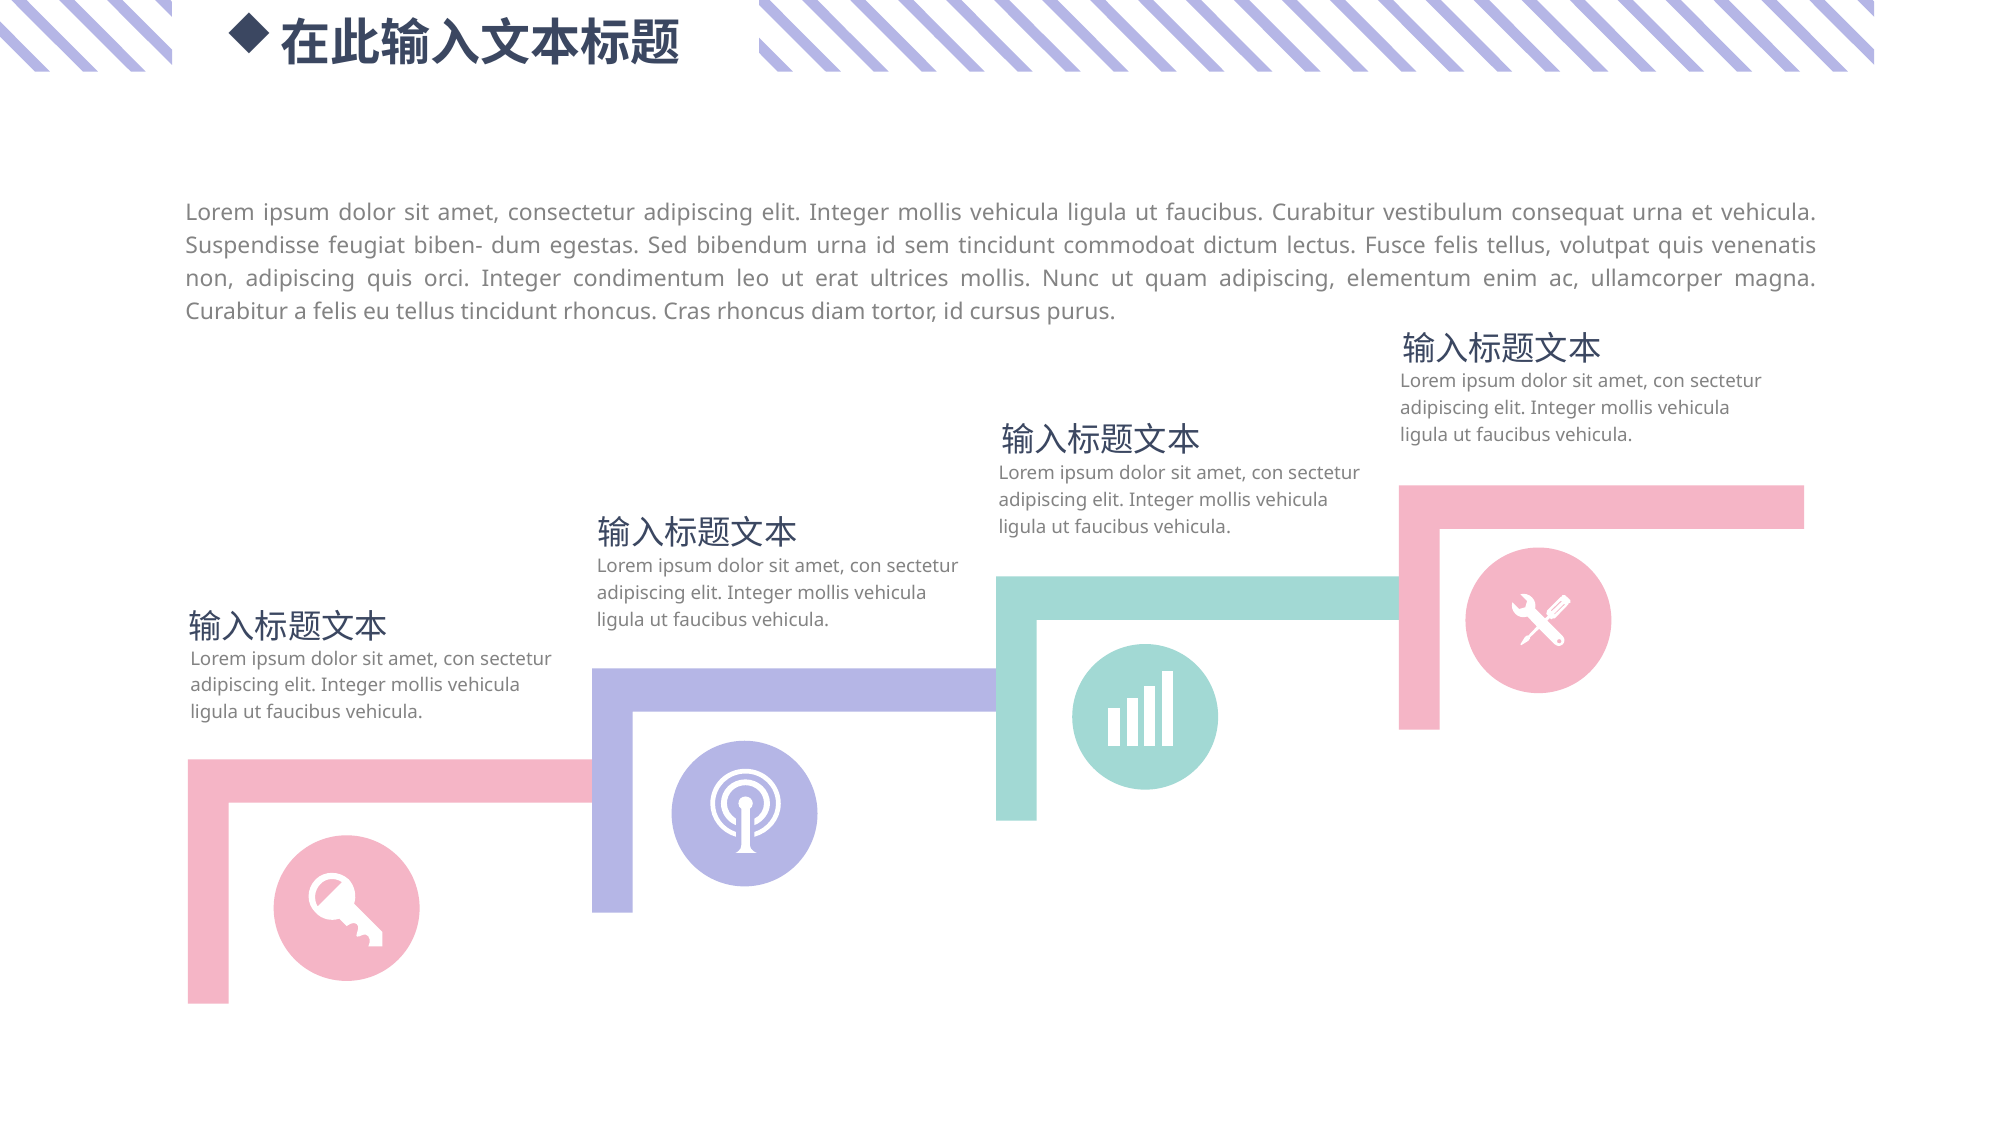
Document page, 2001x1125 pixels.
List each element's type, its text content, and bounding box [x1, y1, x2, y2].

text_box 输入标题文本 [1001, 417, 1317, 447]
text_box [710, 768, 781, 854]
text_box [996, 576, 1398, 821]
text_box [273, 835, 420, 981]
text_box [1465, 547, 1612, 694]
text_box 输入标题文本 [597, 511, 914, 541]
text_box Lorem ipsum dolor sit amet, con sectetur adipiscing elit. Integer mollis vehicula ligula ut faucibus vehicula. [190, 641, 555, 732]
text_box 输入标题文本 [1402, 327, 1718, 357]
text_box Lorem ipsum dolor sit amet, con sectetur adipiscing elit. Integer mollis vehicula ligula ut faucibus vehicula. [1400, 364, 1765, 455]
text_box [1511, 593, 1571, 647]
text_box [1072, 644, 1219, 790]
text_box [187, 759, 592, 1004]
text_box Lorem ipsum dolor sit amet, consectetur adipiscing elit. Integer mollis vehicula ligula ut faucibus. Curabitur vestibulum consequat urna et vehicula. Suspendisse feugiat biben- dum egestas. Sed bibendum urna id sem tincidunt commodoat dictum lectus. Fusce felis tellus, volutpat quis venenatis non, adipiscing quis orci. Integer condimentum leo ut erat ultrices mollis. Nunc ut quam adipiscing, elementum enim ac, ullamcorper magna. Curabitur a felis eu tellus tincidunt rhoncus. Cras rhoncus diam tortor, id cursus purus. [185, 191, 1819, 271]
text_box Lorem ipsum dolor sit amet, con sectetur adipiscing elit. Integer mollis vehicula ligula ut faucibus vehicula. [998, 456, 1363, 547]
text_box 在此输入文本标题 [209, 2, 759, 78]
text_box [308, 872, 383, 947]
text_box [592, 668, 996, 913]
text_box [671, 740, 818, 887]
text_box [1108, 671, 1174, 747]
text_box [1398, 485, 1805, 730]
text_box Lorem ipsum dolor sit amet, con sectetur adipiscing elit. Integer mollis vehicula ligula ut faucibus vehicula. [596, 549, 962, 640]
text_box 输入标题文本 [188, 605, 505, 635]
